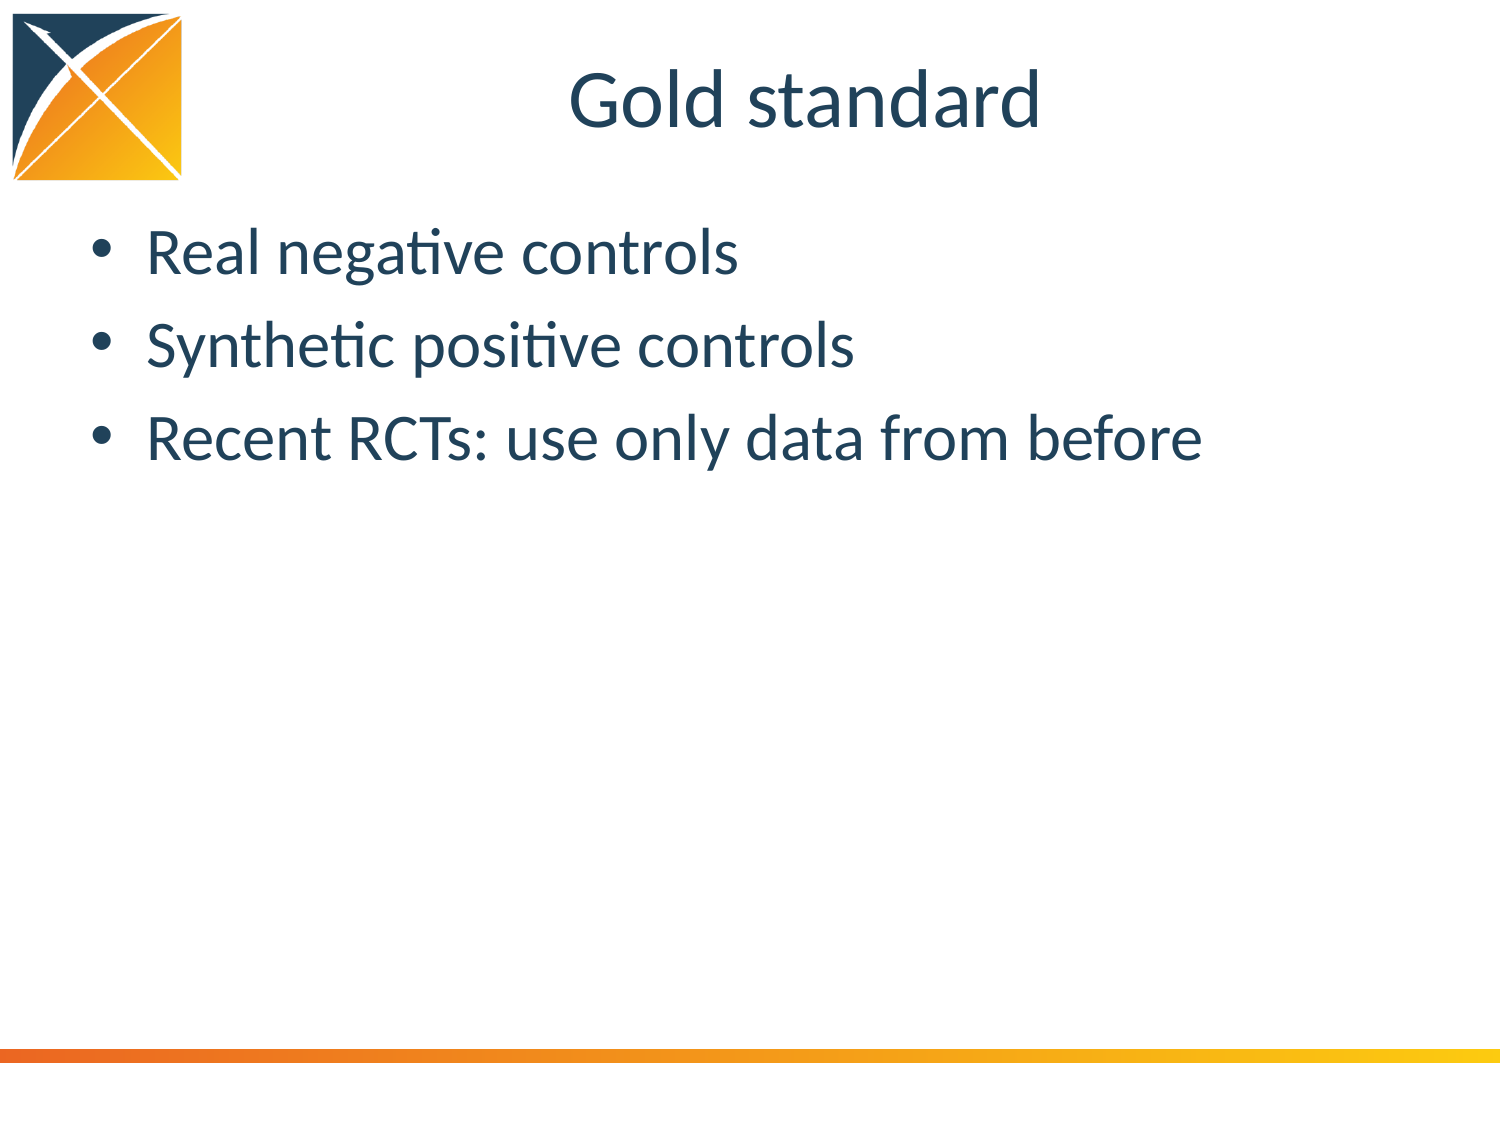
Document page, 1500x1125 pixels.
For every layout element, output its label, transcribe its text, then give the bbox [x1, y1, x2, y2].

list Real negative controls Synthetic positive controls Recent RCTs: use only data from before [75, 200, 1425, 1005]
picture [0, 0, 206, 200]
title Gold standard [187, 24, 1425, 163]
